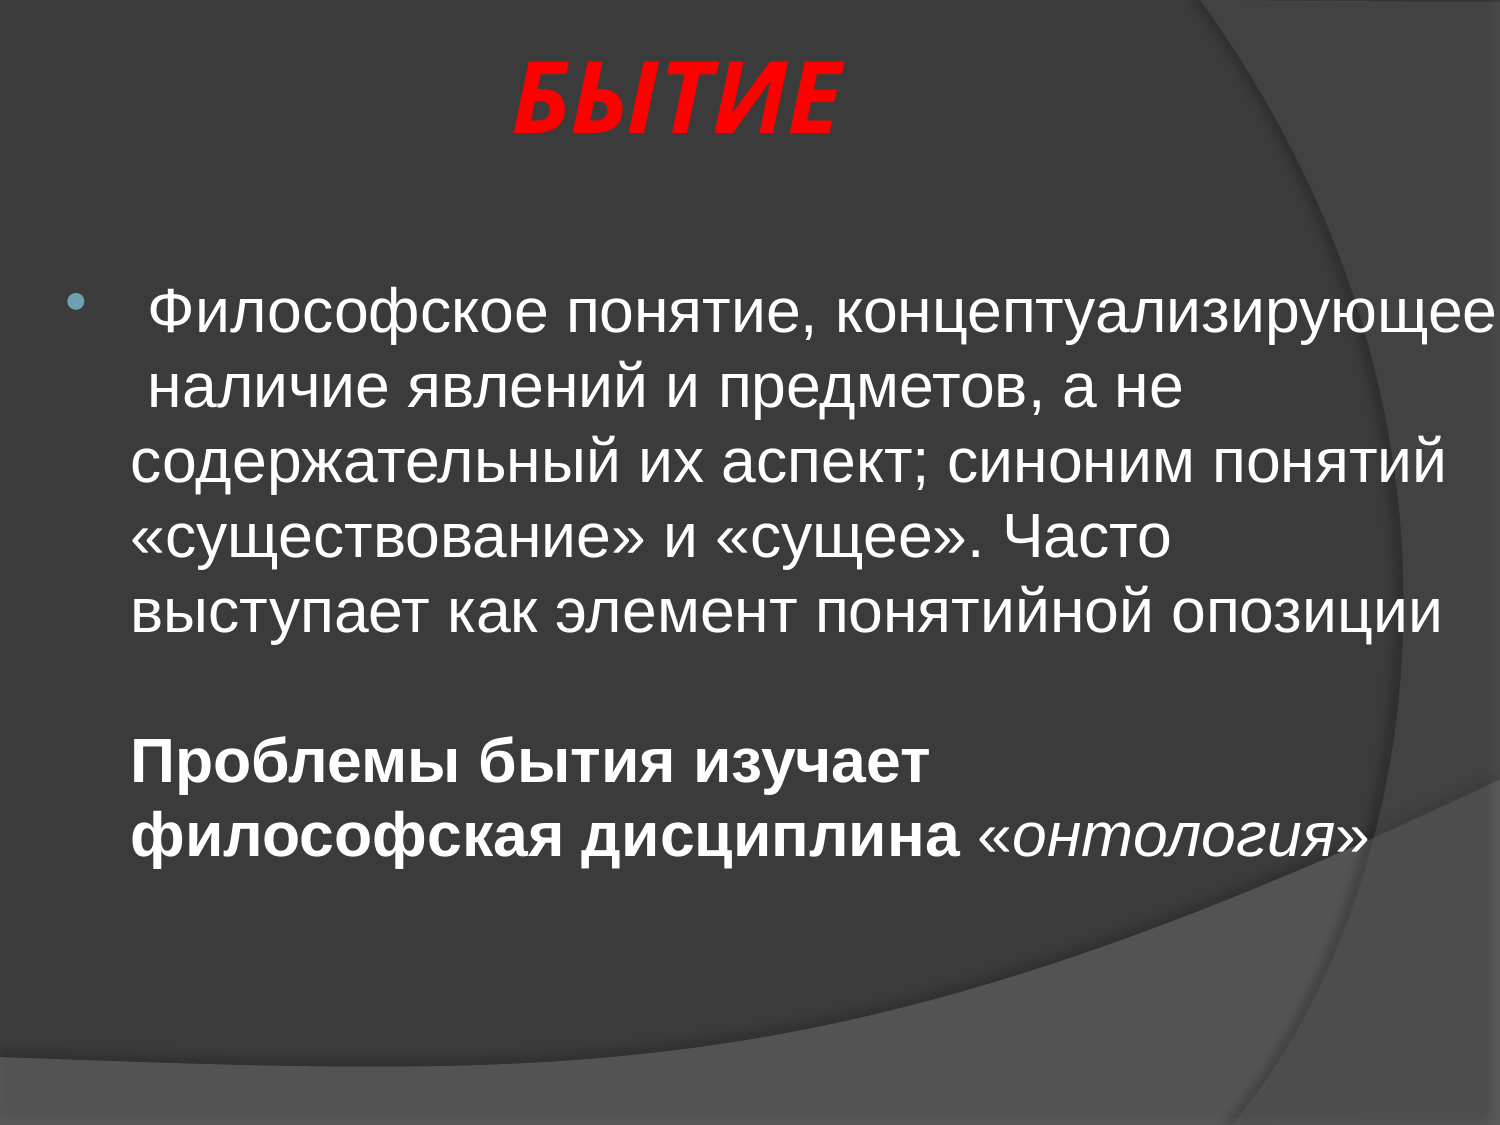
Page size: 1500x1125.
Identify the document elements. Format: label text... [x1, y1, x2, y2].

title БЫТИЕ [503, 0, 957, 188]
list Философское понятие, концептуализирующее наличие явлений и предметов, а не содержательный их аспект; синоним понятий «существование» и «сущее». Часто выступает как элемент понятийной опозиции Проблемы бытия изучает философская дисциплина «онтология» [46, 262, 1500, 1005]
